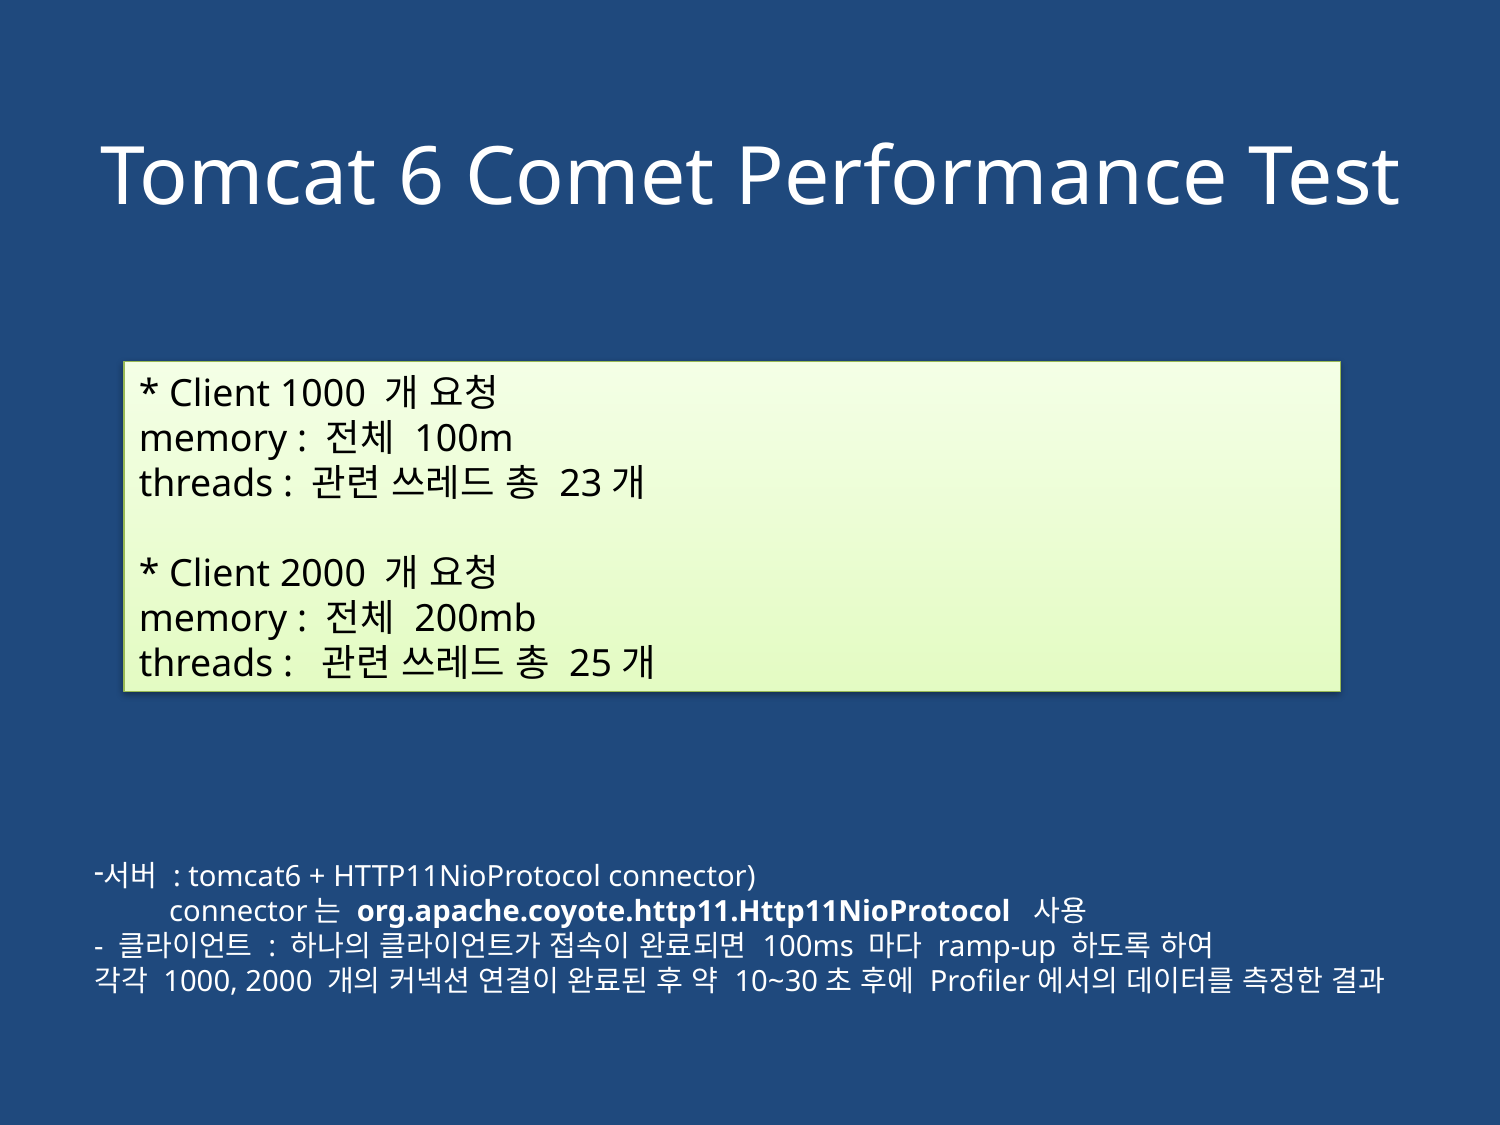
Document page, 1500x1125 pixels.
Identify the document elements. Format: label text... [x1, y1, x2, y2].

text_box * Client 1000 개 요청 memory : 전체 100m threads : 관련 쓰레드 총 23개 * Client 2000 개 요청 memory : 전체 200mb threads : 관련 쓰레드 총 25개 [123, 361, 1341, 692]
title Tomcat 6 Comet Performance Test [76, 78, 1427, 266]
text_box 서버 : tomcat6 + HTTP11NioProtocol connector) connector는 org.apache.coyote.http11.Http11NioProtocol 사용 - 클라이언트 : 하나의 클라이언트가 접속이 완료되면 100ms 마다 ramp-up 하도록 하여 각각 1000, 2000 개의 커넥션 연결이 완료된 후 약 10~30초 후에 Profiler에서의 데이터를 측정한 결과 [79, 850, 1401, 1005]
